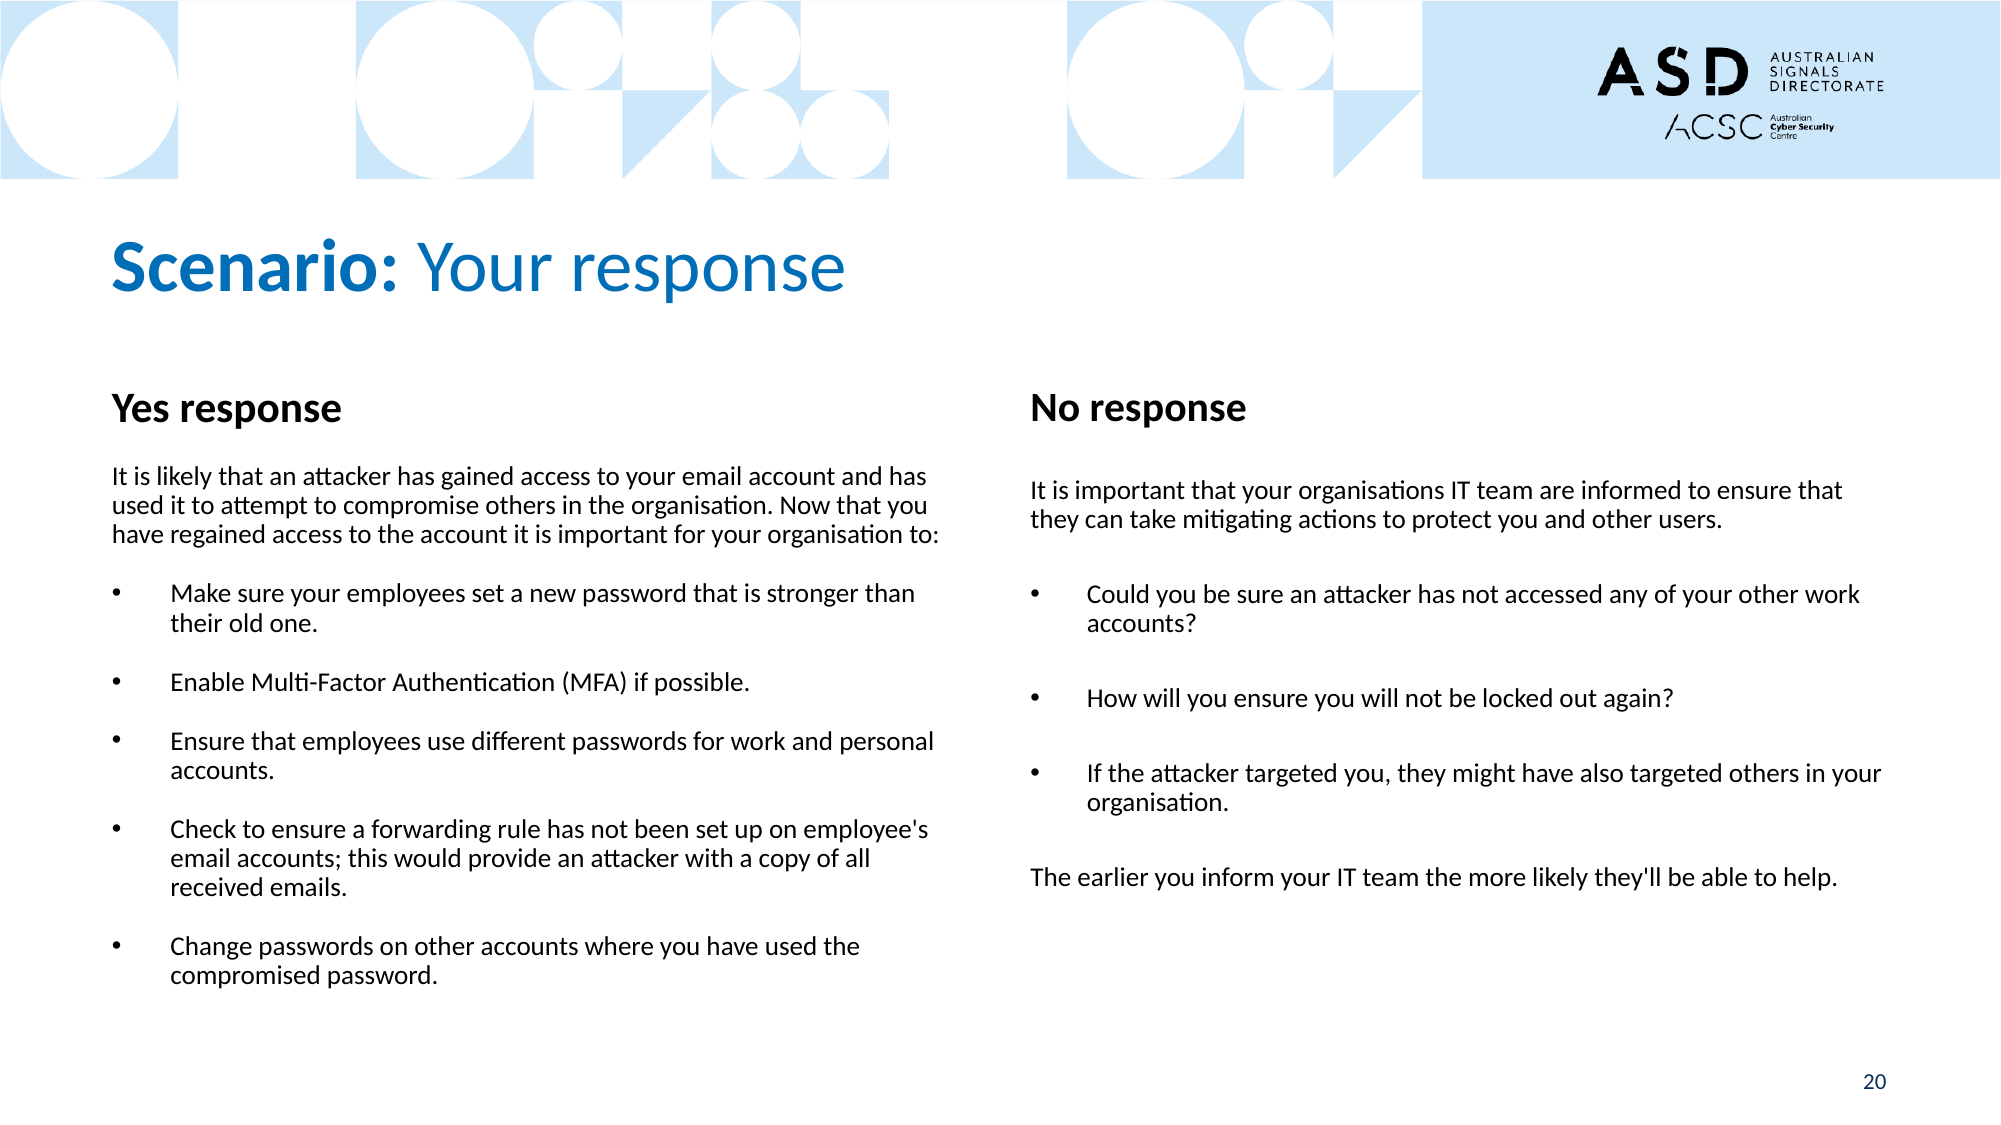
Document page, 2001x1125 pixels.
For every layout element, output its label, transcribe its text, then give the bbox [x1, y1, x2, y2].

picture [0, 0, 2001, 179]
list Yes response It is likely that an attacker has gained access to your email account and has used it to attempt to compromise others in the organisation. Now that you have regained access to the account it is important for your organisation to: Make sure your employees set a new password that is stronger than their old one. Enable Multi-Factor Authentication (MFA) if possible. Ensure that employees use different passwords for work and personal accounts. Check to ensure a forwarding rule has not been set up on employee's email accounts; this would provide an attacker with a copy of all received emails. Change passwords on other accounts where you have used the compromised password. [96, 378, 983, 1007]
title Scenario: Your response [96, 207, 1902, 328]
list No response It is important that your organisations IT team are informed to ensure that they can take mitigating actions to protect you and other users. Could you be sure an attacker has not accessed any of your other work accounts? How will you ensure you will not be locked out again? If the attacker targeted you, they might have also targeted others in your organisation. The earlier you inform your IT team the more likely they'll be able to help. [1015, 378, 1902, 1007]
slide_number 20 [1799, 1050, 1902, 1111]
